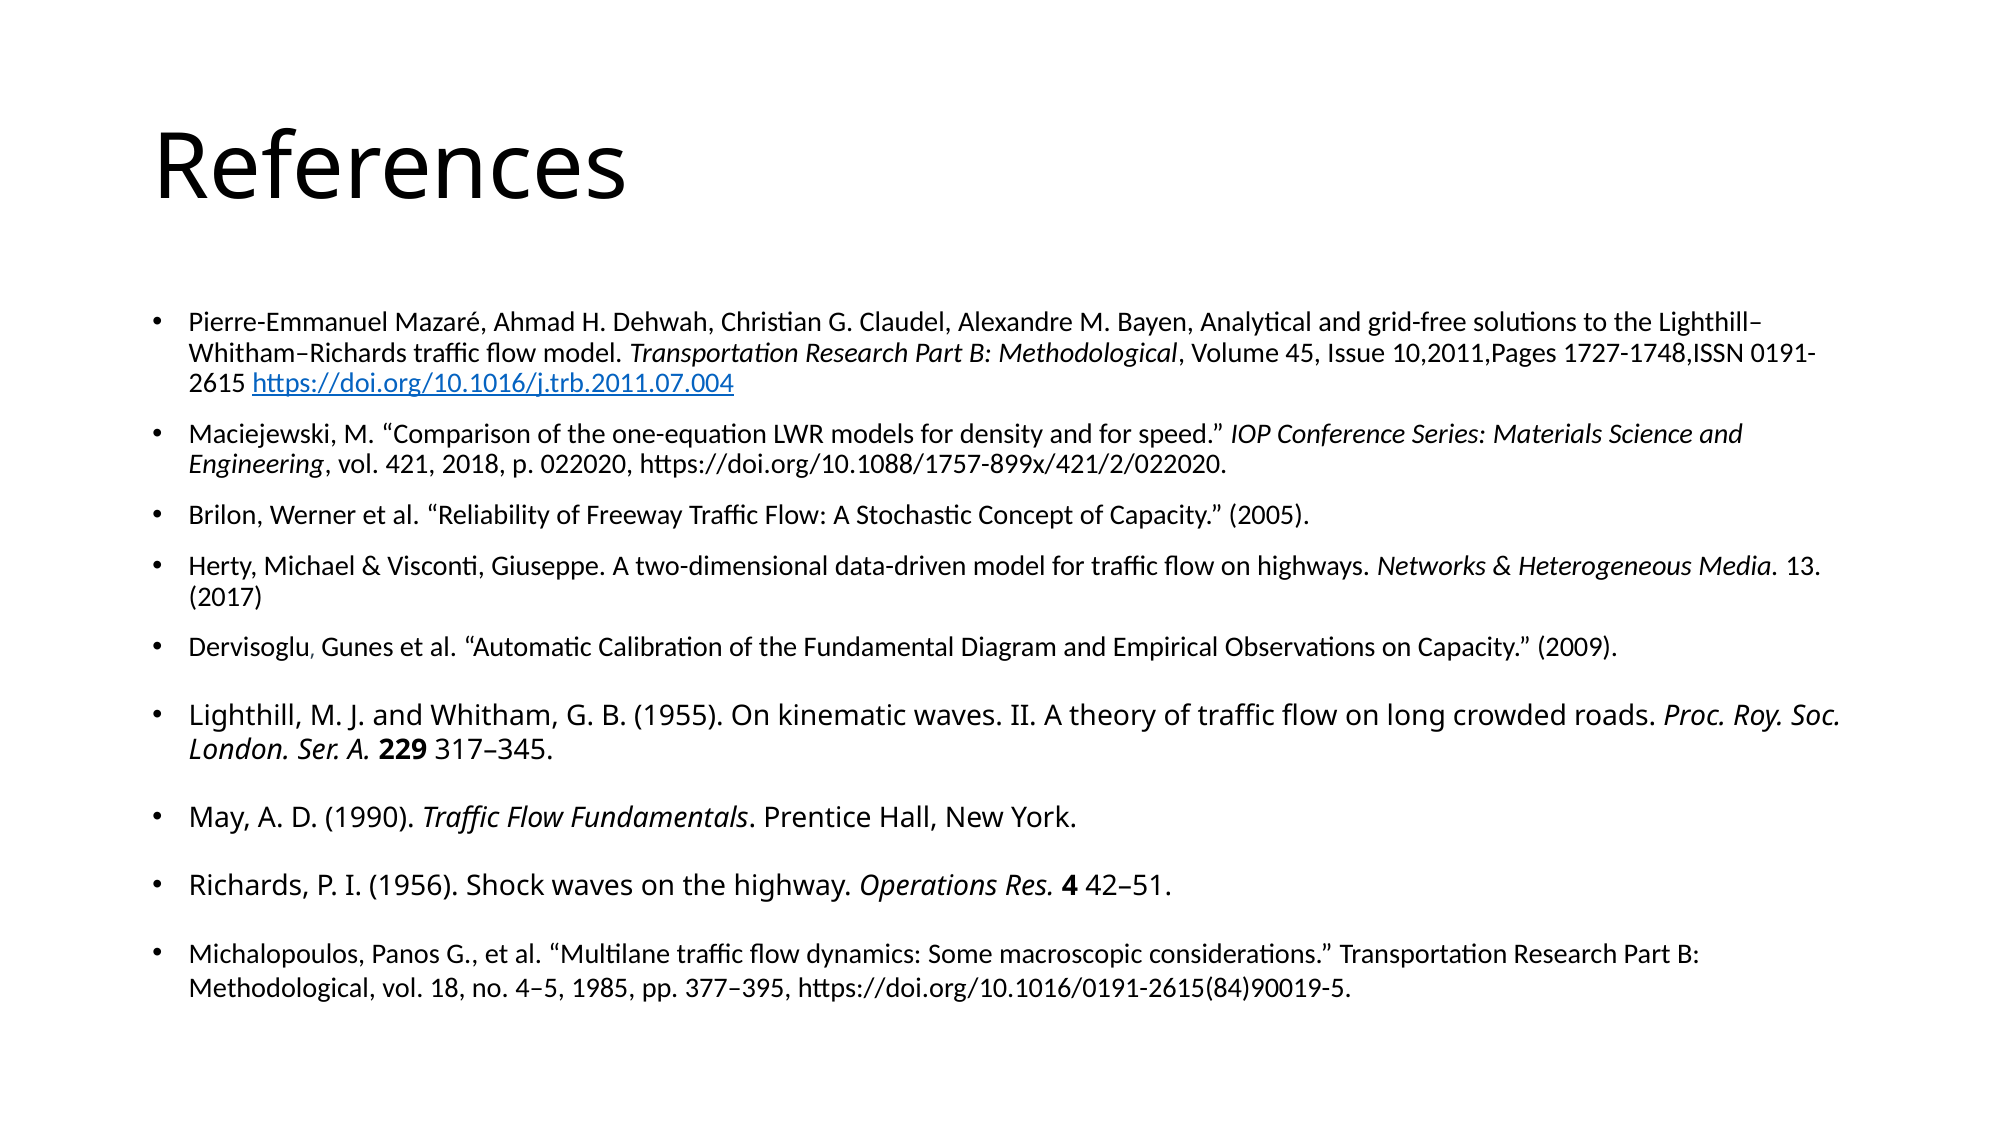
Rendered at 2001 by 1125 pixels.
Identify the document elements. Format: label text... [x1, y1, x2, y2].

list Pierre-Emmanuel Mazaré, Ahmad H. Dehwah, Christian G. Claudel, Alexandre M. Bayen, Analytical and grid-free solutions to the Lighthill–Whitham–Richards traffic flow model. Transportation Research Part B: Methodological, Volume 45, Issue 10,2011,Pages 1727-1748,ISSN 0191-2615 https://doi.org/10.1016/j.trb.2011.07.004 Maciejewski, M. “Comparison of the one-equation LWR models for density and for speed.” IOP Conference Series: Materials Science and Engineering, vol. 421, 2018, p. 022020, https://doi.org/10.1088/1757-899x/421/2/022020. Brilon, Werner et al. “Reliability of Freeway Traffic Flow: A Stochastic Concept of Capacity.” (2005). Herty, Michael & Visconti, Giuseppe. A two-dimensional data-driven model for traffic flow on highways. Networks & Heterogeneous Media. 13. (2017) Dervisoglu, Gunes et al. “Automatic Calibration of the Fundamental Diagram and Empirical Observations on Capacity.” (2009). Lighthill, M. J. and Whitham, G. B. (1955). On kinematic waves. II. A theory of traffic flow on long crowded roads. Proc. Roy. Soc. London. Ser. A. 229 317–345. May, A. D. (1990). Traffic Flow Fundamentals. Prentice Hall, New York. Richards, P. I. (1956). Shock waves on the highway. Operations Res. 4 42–51. Michalopoulos, Panos G., et al. “Multilane traffic flow dynamics: Some macroscopic considerations.” Transportation Research Part B: Methodological, vol. 18, no. 4–5, 1985, pp. 377–395, https://doi.org/10.1016/0191-2615(84)90019-5. [137, 299, 1863, 1014]
title References [137, 59, 1863, 278]
